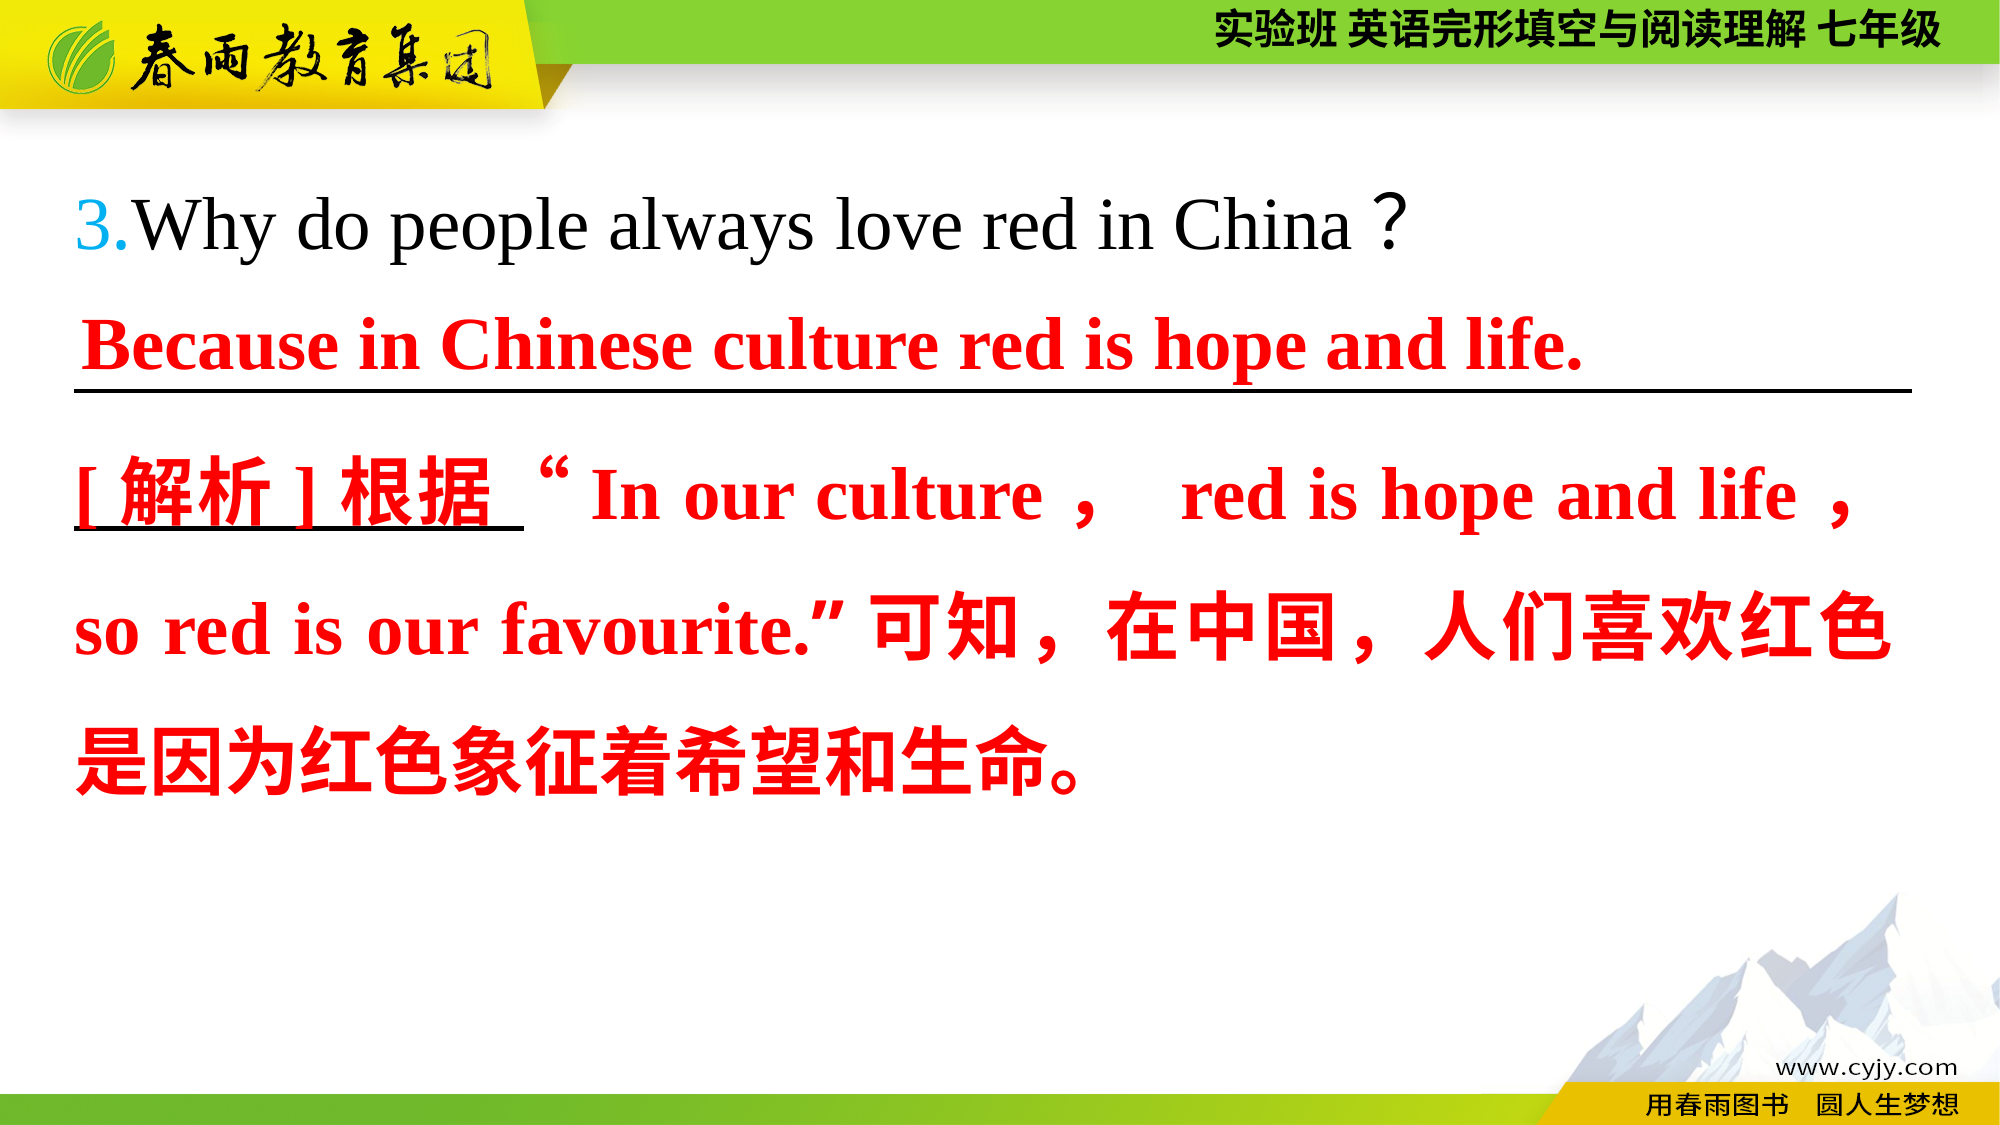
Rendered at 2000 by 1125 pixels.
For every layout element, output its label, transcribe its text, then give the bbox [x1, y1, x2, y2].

list 3.Why do people always love red in China？ _________________________________________________ [59, 122, 1944, 411]
text_box Because in Chinese culture red is hope and life. [66, 241, 1910, 391]
picture [0, 0, 2000, 1125]
text_box [解析]根据“In our culture， red is hope and life， so red is our favourite.”可知，在中国，人们喜欢红色是因为红色象征着希望和生命。 [59, 391, 1910, 812]
